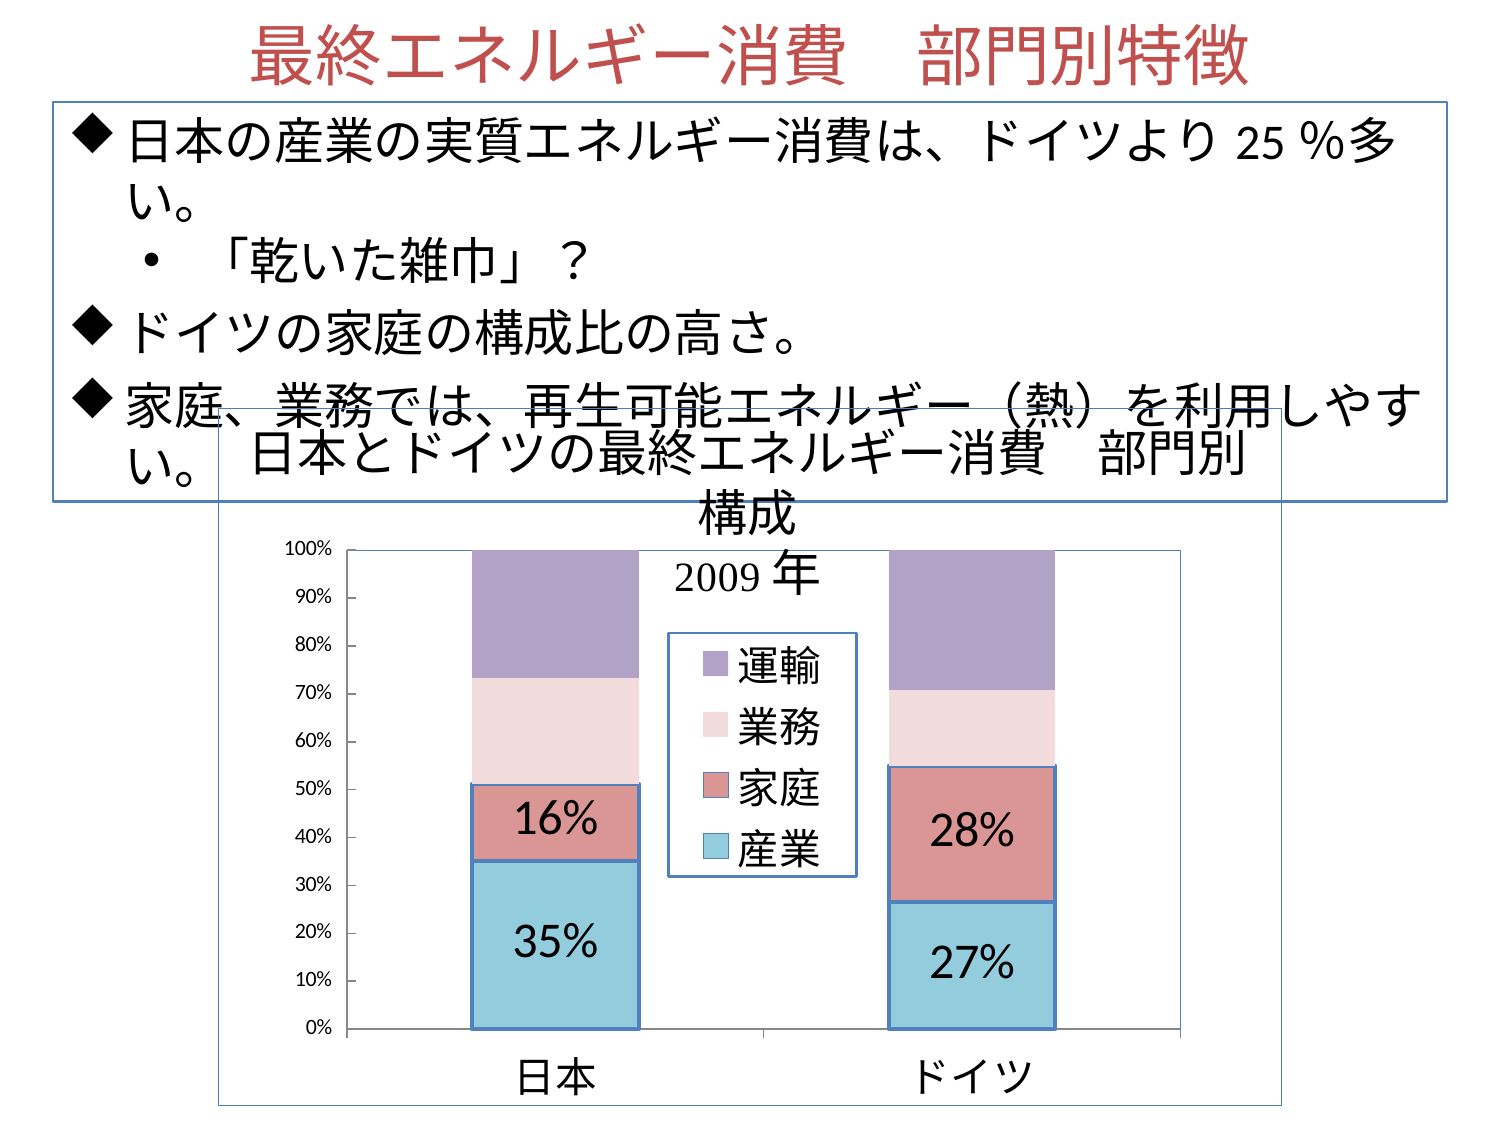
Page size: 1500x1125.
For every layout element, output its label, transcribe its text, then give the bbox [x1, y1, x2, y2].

chart [217, 408, 1282, 1107]
text_box 最終エネルギー消費 部門別特徴 [64, 5, 1435, 101]
text_box 日本の産業の実質エネルギー消費は、ドイツより25％多い。 「乾いた雑巾」？ ドイツの家庭の構成比の高さ。 家庭、業務では、再生可能エネルギー（熱）を利用しやすい。 [53, 101, 1447, 502]
